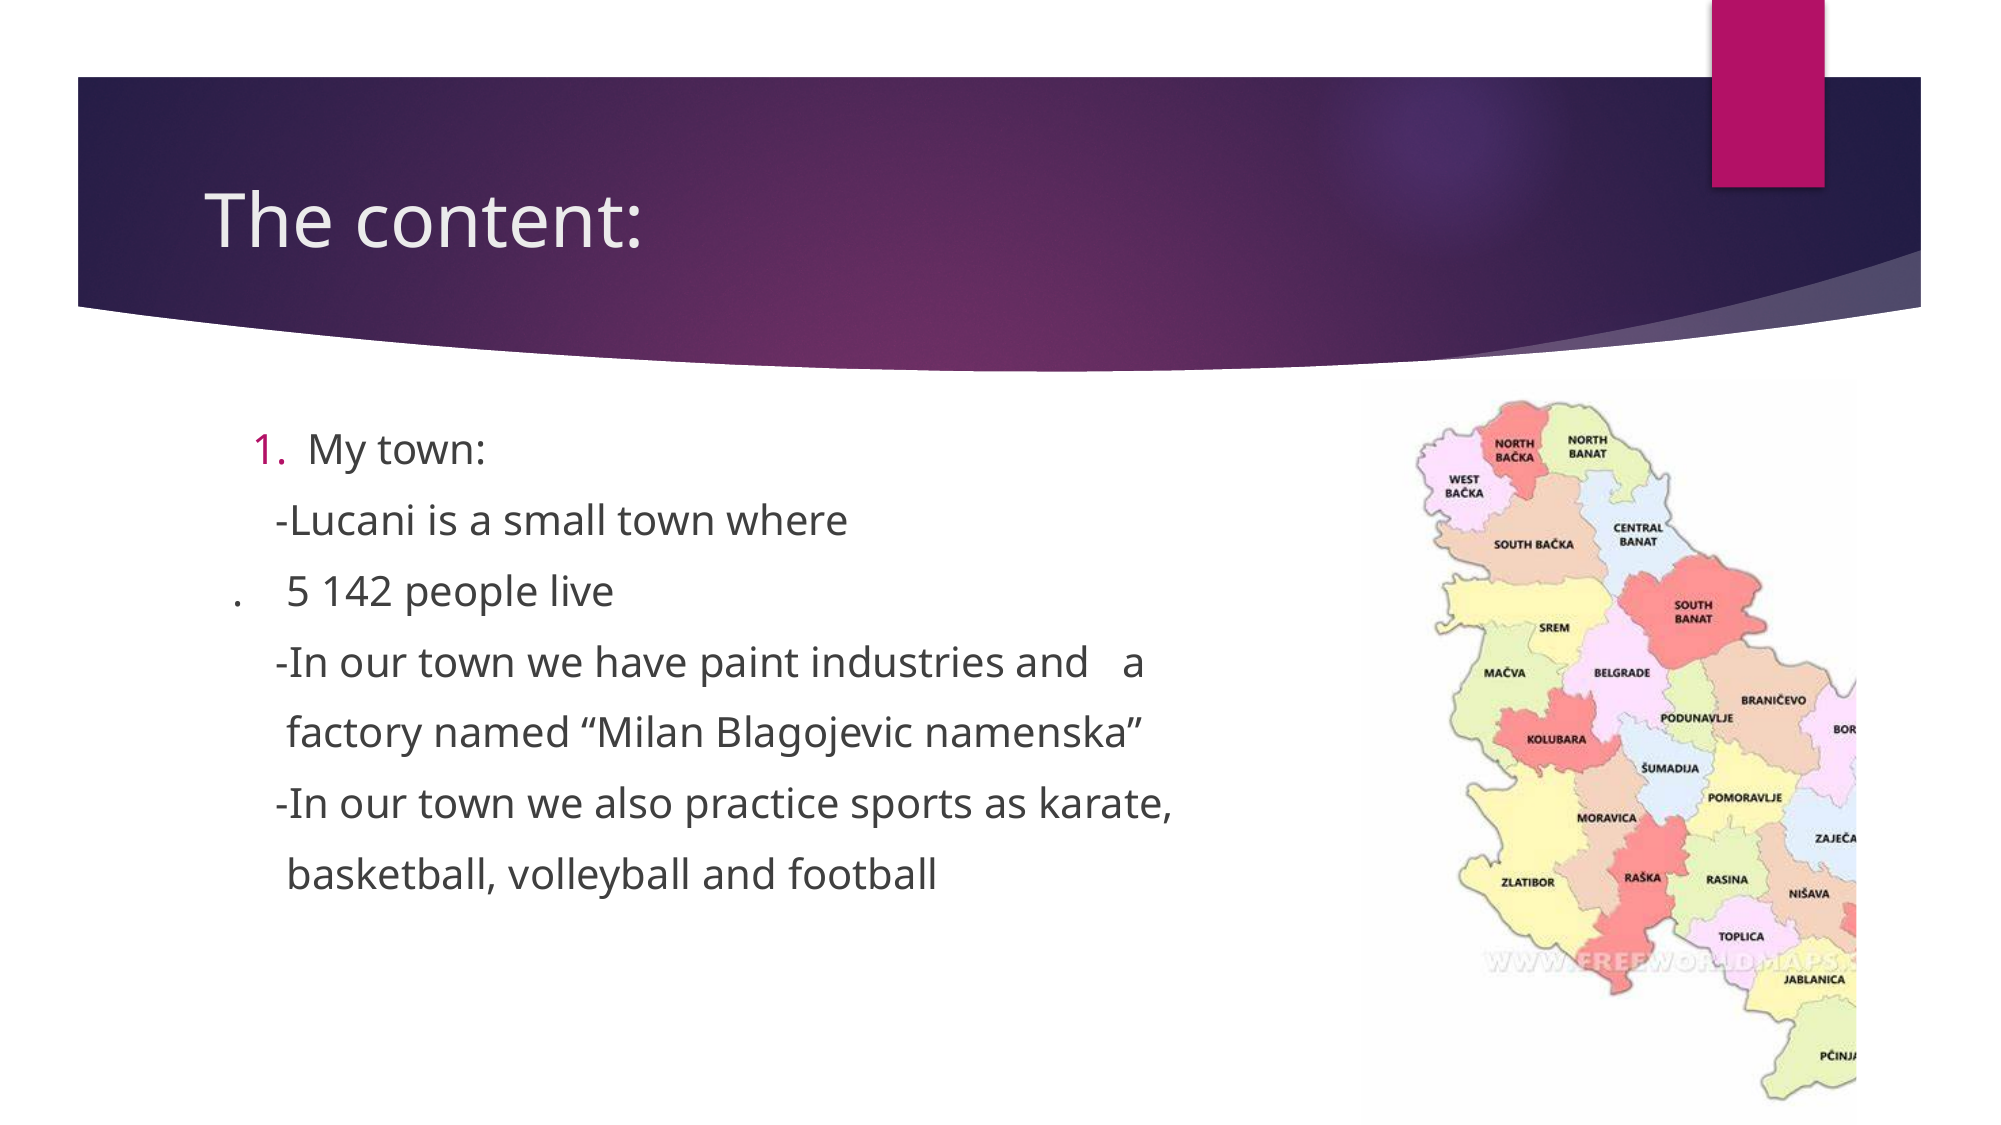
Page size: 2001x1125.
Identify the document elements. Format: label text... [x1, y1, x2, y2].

picture [1213, 379, 1857, 1125]
list My town: -Lucani is a small town where . 5 142 people live -In our town we have paint industries and a factory named “Milan Blagojevic namenska” -In our town we also practice sports as karate, basketball, volleyball and football [217, 415, 1208, 976]
picture [79, 78, 1920, 371]
title The content: [189, 159, 1627, 276]
